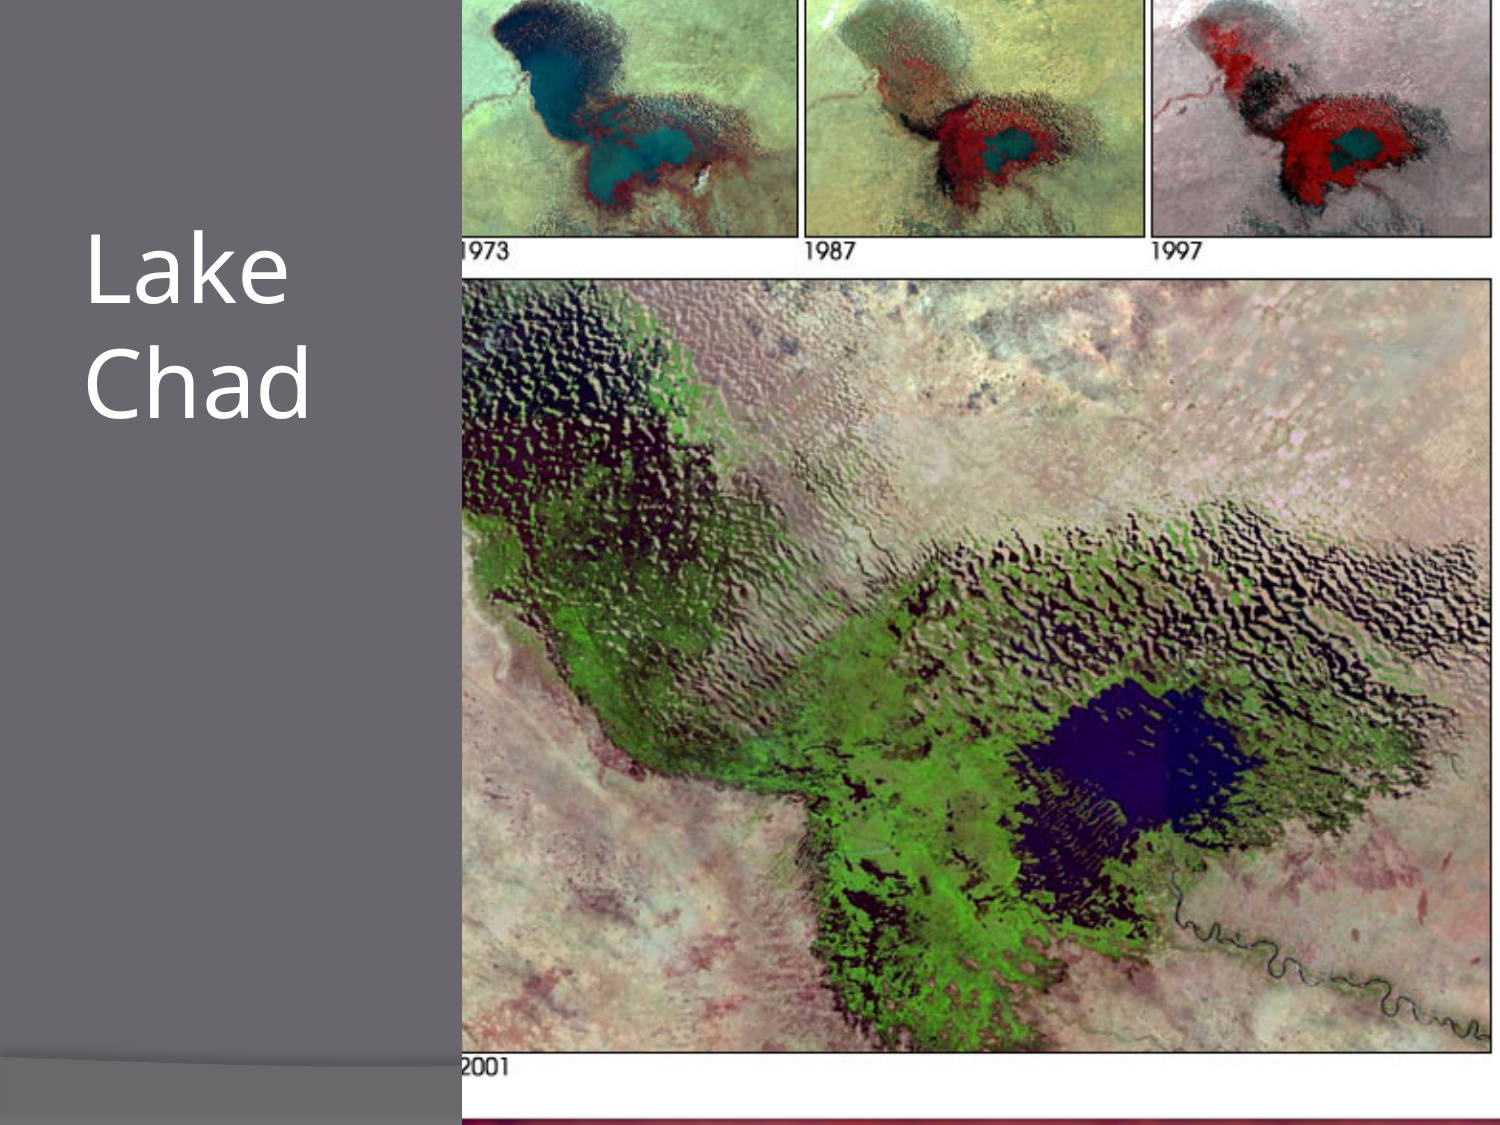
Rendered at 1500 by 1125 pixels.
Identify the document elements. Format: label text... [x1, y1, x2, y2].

title Lake Chad [75, 45, 454, 600]
picture [462, 0, 1500, 1125]
